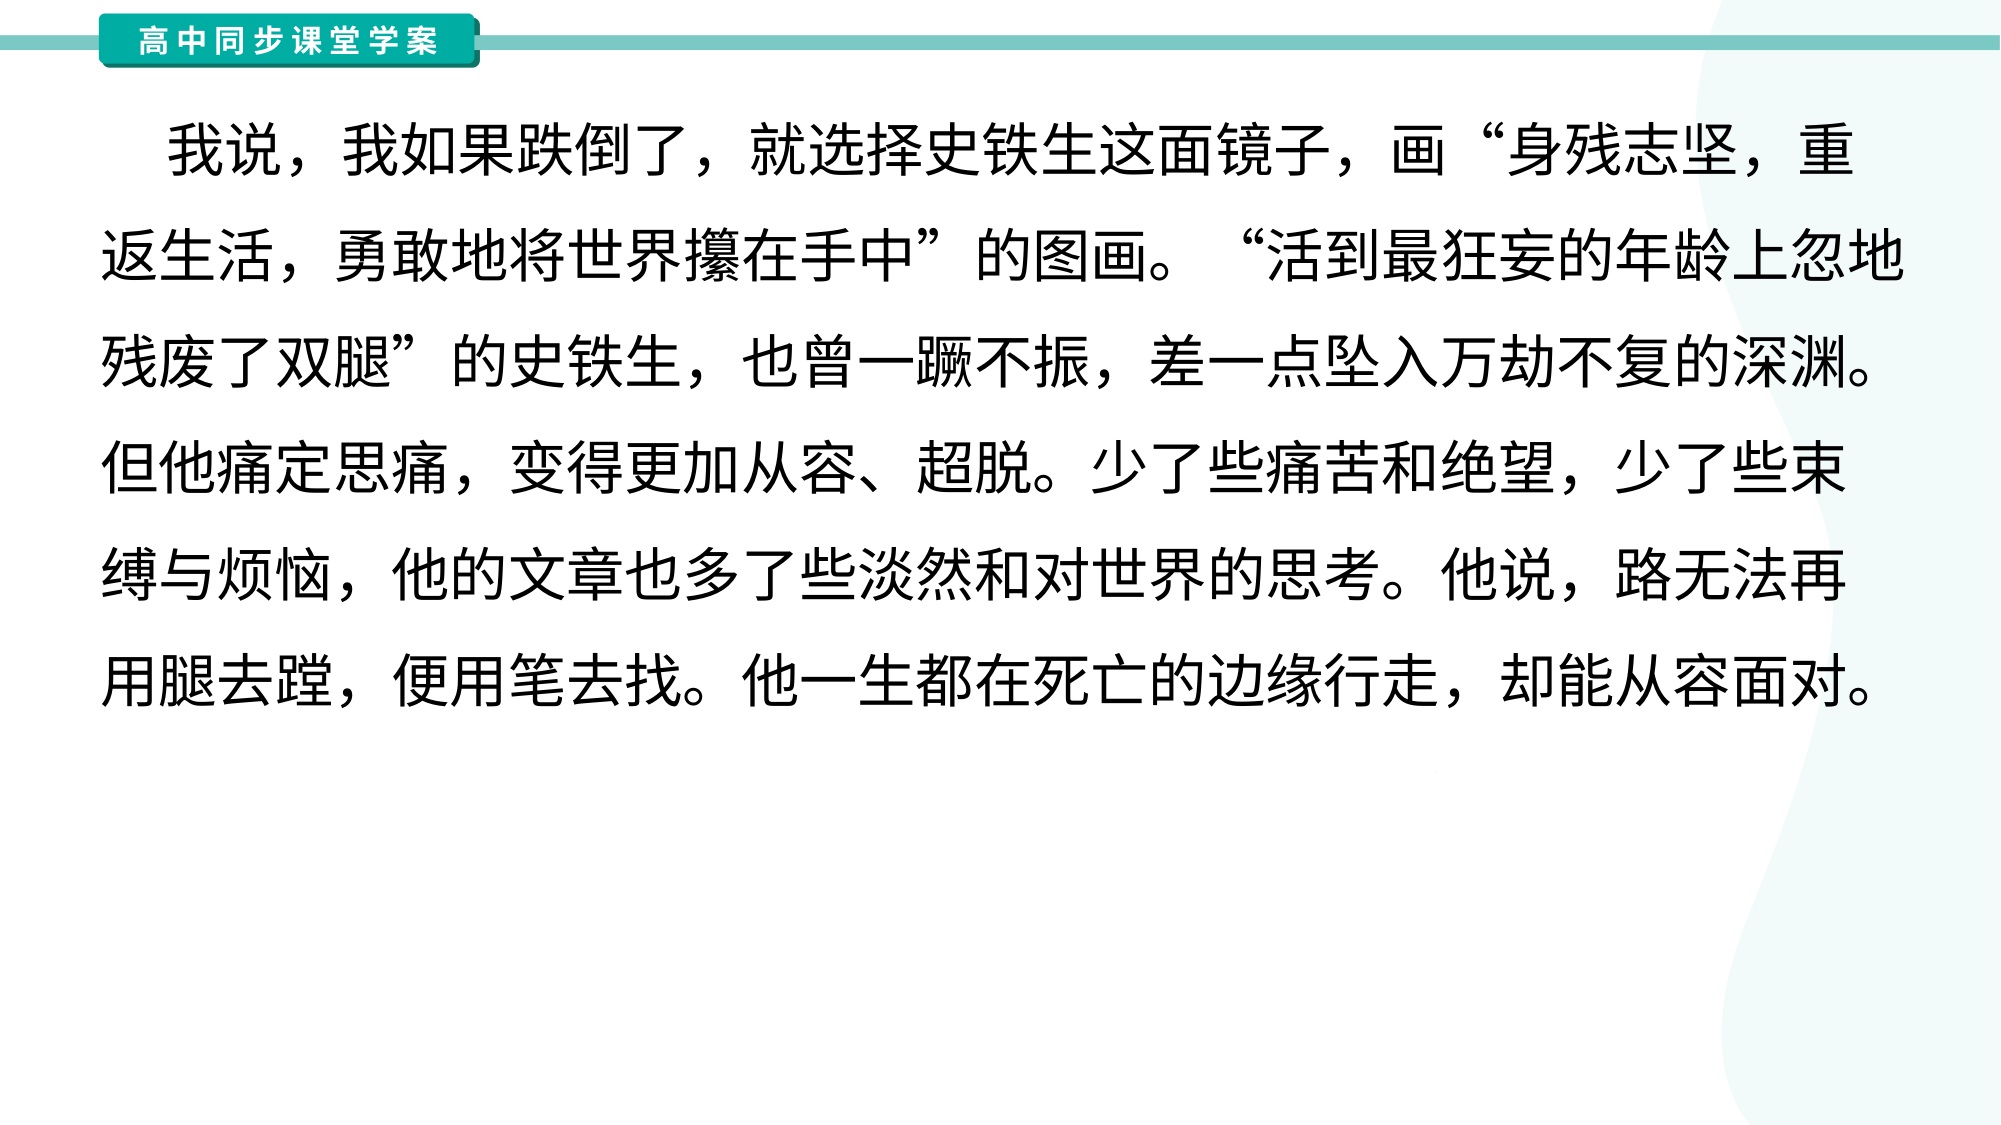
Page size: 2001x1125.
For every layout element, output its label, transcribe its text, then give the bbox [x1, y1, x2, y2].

picture [0, 0, 2000, 1125]
text_box 我说，我如果跌倒了，就选择史铁生这面镜子，画“身残志坚，重 返生活，勇敢地将世界攥在手中”的图画。“活到最狂妄的年龄上忽地 残废了双腿”的史铁生，也曾一蹶不振，差一点坠入万劫不复的深渊。 但他痛定思痛，变得更加从容、超脱。少了些痛苦和绝望，少了些束 缚与烦恼，他的文章也多了些淡然和对世界的思考。他说，路无法再 用腿去蹚，便用笔去找。他一生都在死亡的边缘行走，却能从容面对。 [100, 76, 1899, 715]
